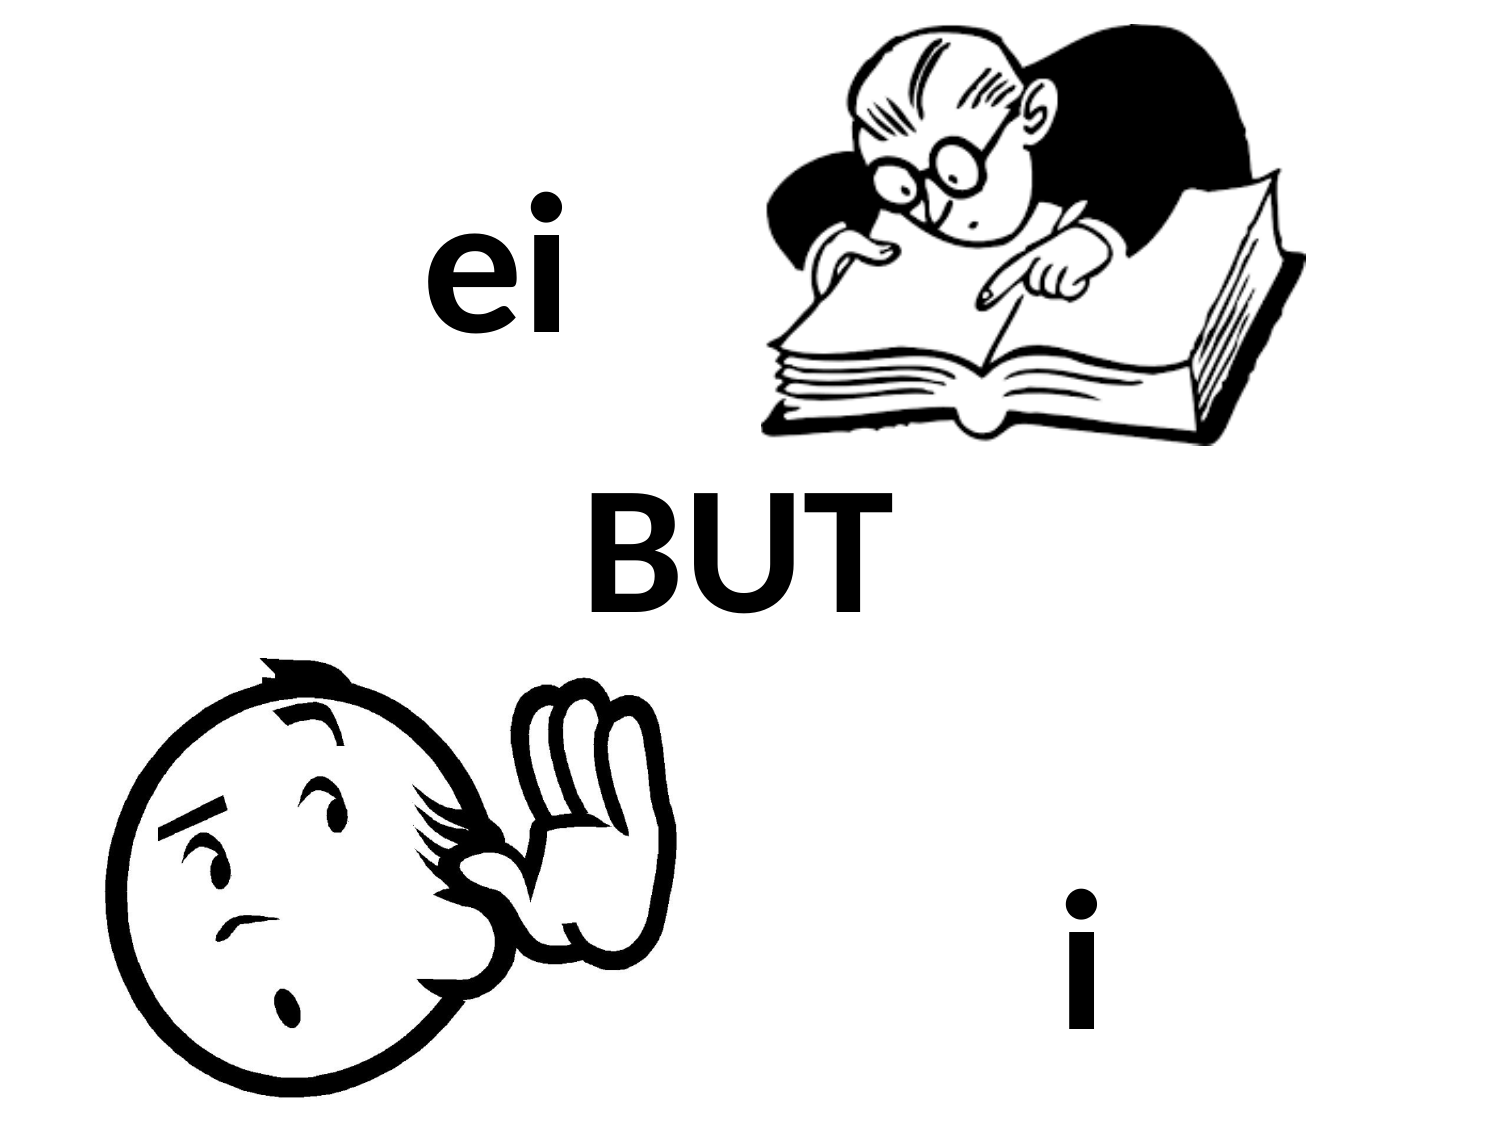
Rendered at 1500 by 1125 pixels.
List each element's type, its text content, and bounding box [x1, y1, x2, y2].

picture [761, 23, 1306, 447]
text_box i [1042, 822, 1122, 1078]
text_box BUT [566, 422, 910, 657]
text_box ei [406, 124, 587, 380]
picture [99, 658, 685, 1104]
